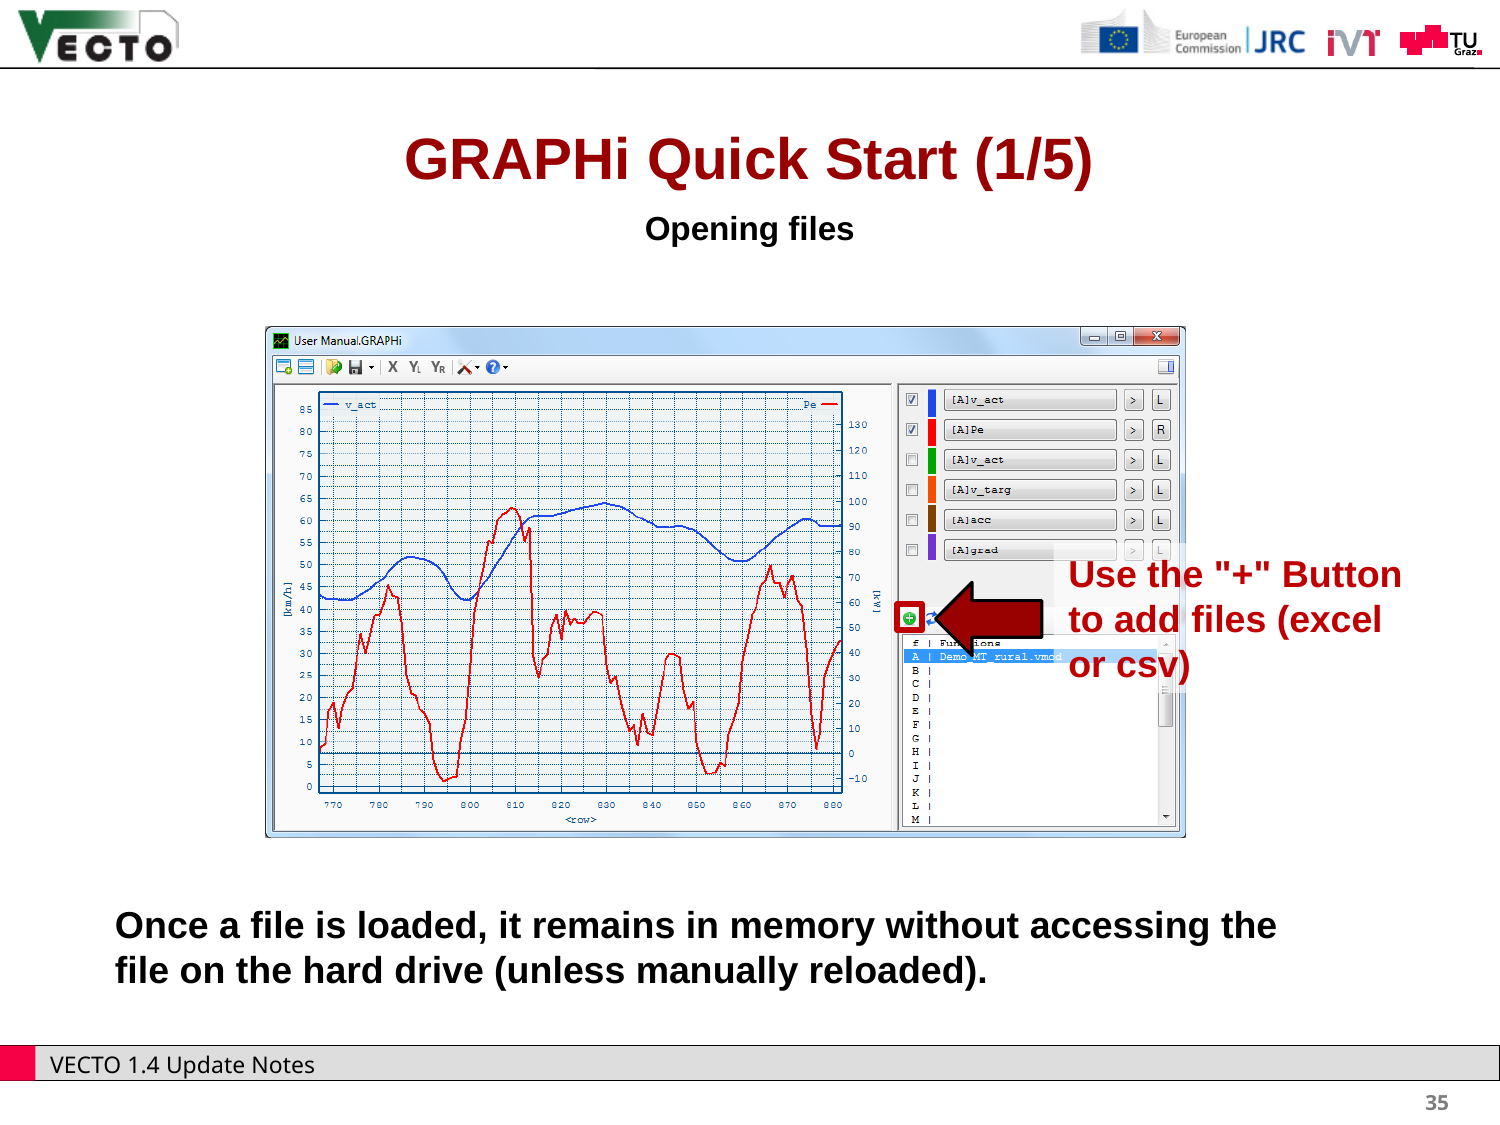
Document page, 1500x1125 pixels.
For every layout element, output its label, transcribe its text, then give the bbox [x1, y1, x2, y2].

text_box Use the "+" Button to add files (excel or csv) [1190, 543, 1444, 693]
title GRAPHi Quick Start (1/5) [0, 127, 1500, 185]
text_box Once a file is loaded, it remains in memory without accessing the file on the hard drive (unless manually reloaded). [100, 893, 1341, 998]
picture [1080, 7, 1306, 54]
picture [17, 9, 179, 65]
picture [1328, 30, 1380, 56]
picture [265, 326, 1187, 838]
text_box Opening files [0, 199, 1500, 255]
